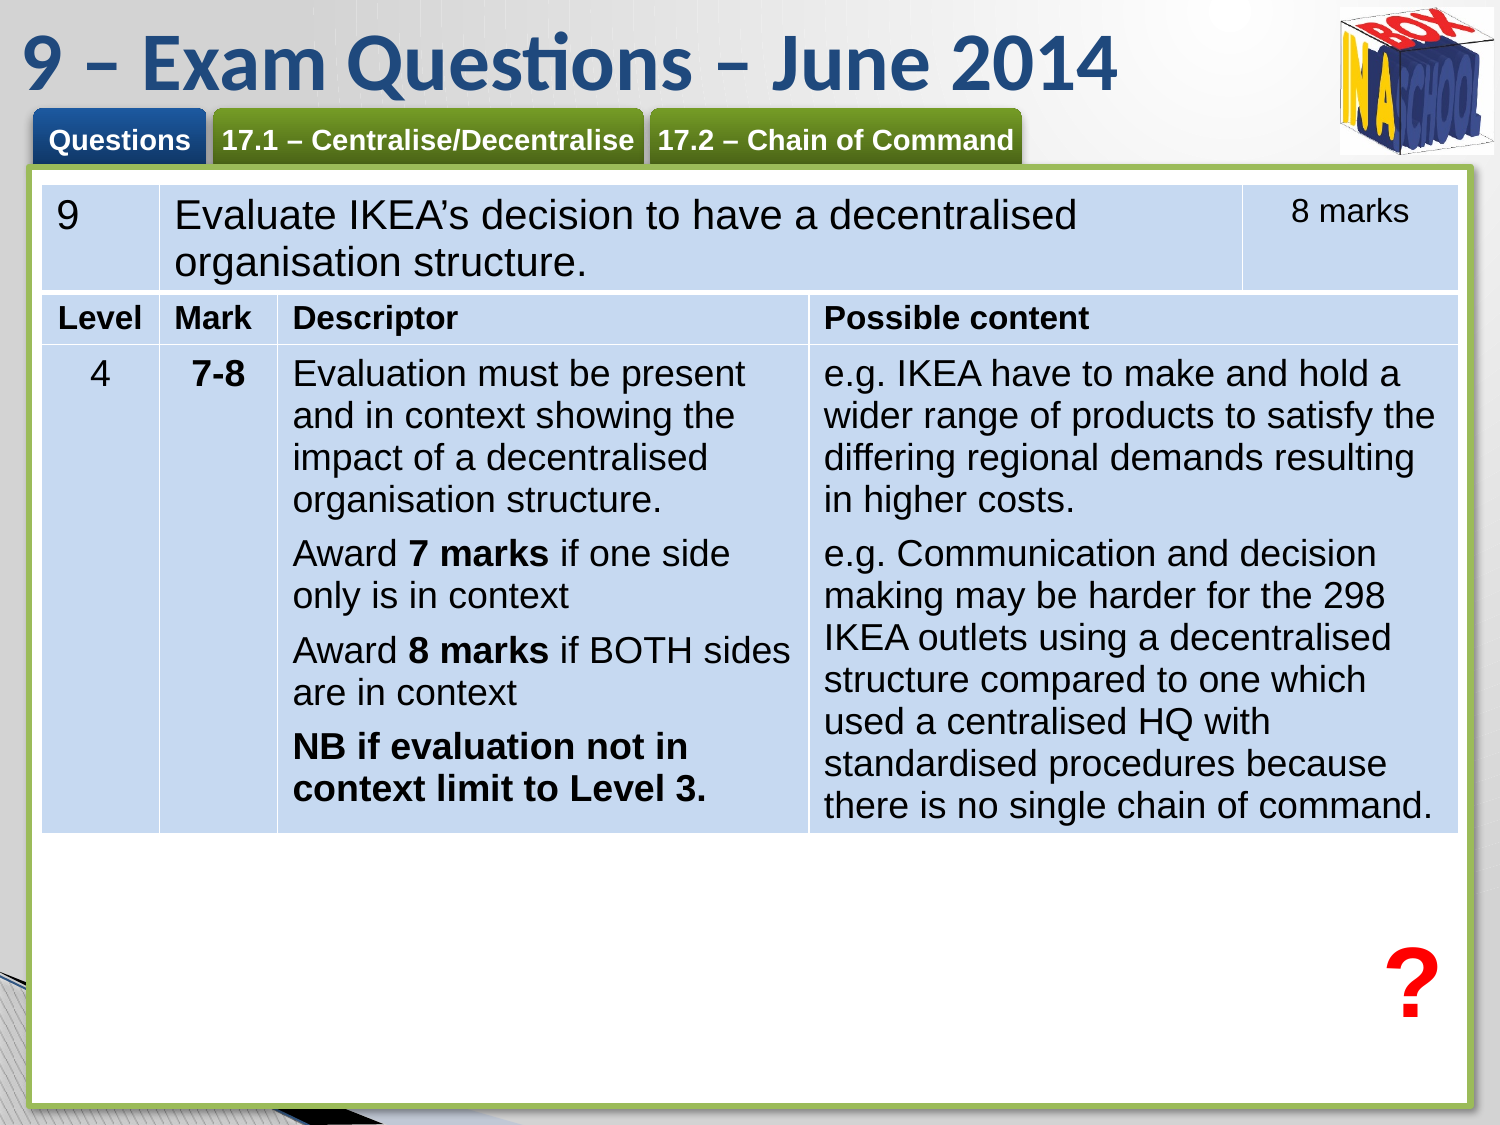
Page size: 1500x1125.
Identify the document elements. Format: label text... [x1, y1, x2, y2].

table_cell 7-8 [160, 345, 277, 833]
table_cell e.g. IKEA have to make and hold a wider range of products to satisfy the differing regional demands resulting in higher costs. e.g. Communication and decision making may be harder for the 298 IKEA outlets using a decentralised structure compared to one which used a centralised HQ with standardised procedures because there is no single chain of command. [810, 345, 1458, 833]
table_header Evaluate IKEA’s decision to have a decentralised organisation structure. [160, 185, 1242, 290]
picture [1340, 7, 1495, 155]
table_cell Mark [160, 295, 277, 344]
table_cell 4 [42, 345, 159, 833]
text_box ? [1367, 910, 1459, 1046]
picture [281, 1114, 303, 1125]
table_cell Possible content [810, 295, 1458, 344]
title 9 – Exam Questions – June 2014 [5, 11, 1270, 102]
table_cell Level [42, 295, 159, 344]
table_cell Descriptor [278, 295, 808, 344]
table_cell Evaluation must be present and in context showing the impact of a decentralised organisation structure. Award 7 marks if one side only is in context Award 8 marks if BOTH sides are in context NB if evaluation not in context limit to Level 3. [278, 345, 808, 833]
table_header 8 marks [1243, 185, 1458, 290]
table_header 9 [42, 185, 159, 290]
